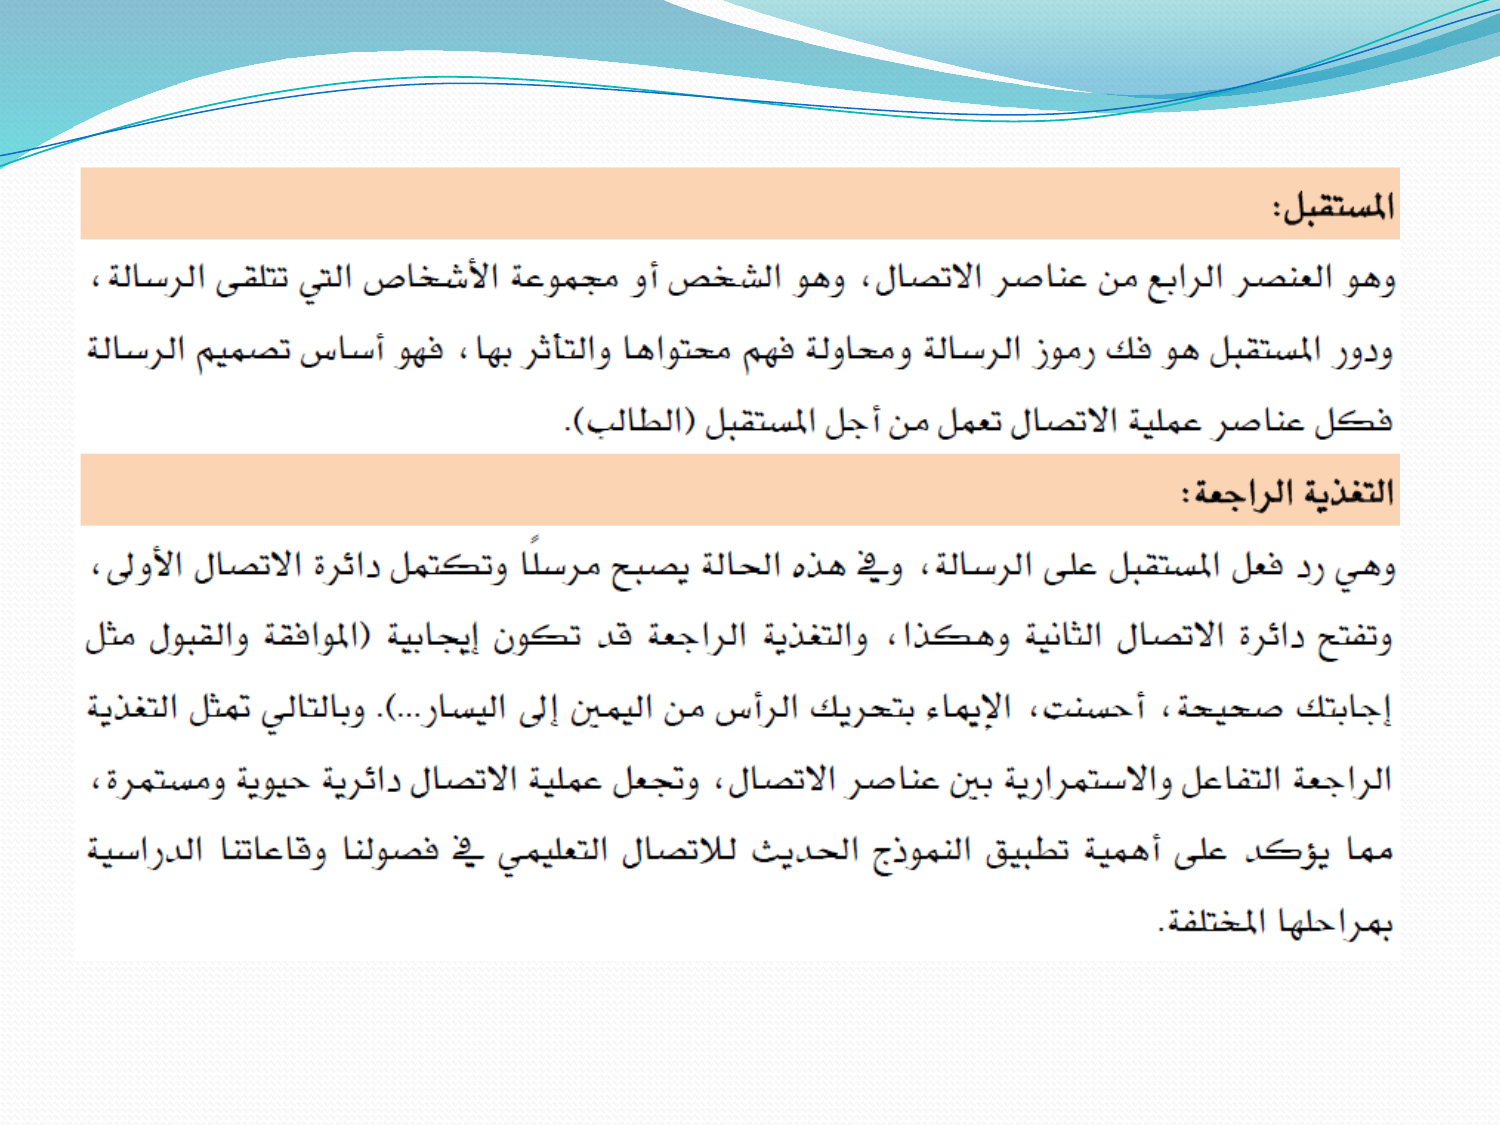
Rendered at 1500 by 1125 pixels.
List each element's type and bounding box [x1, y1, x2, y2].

picture [74, 163, 1401, 962]
